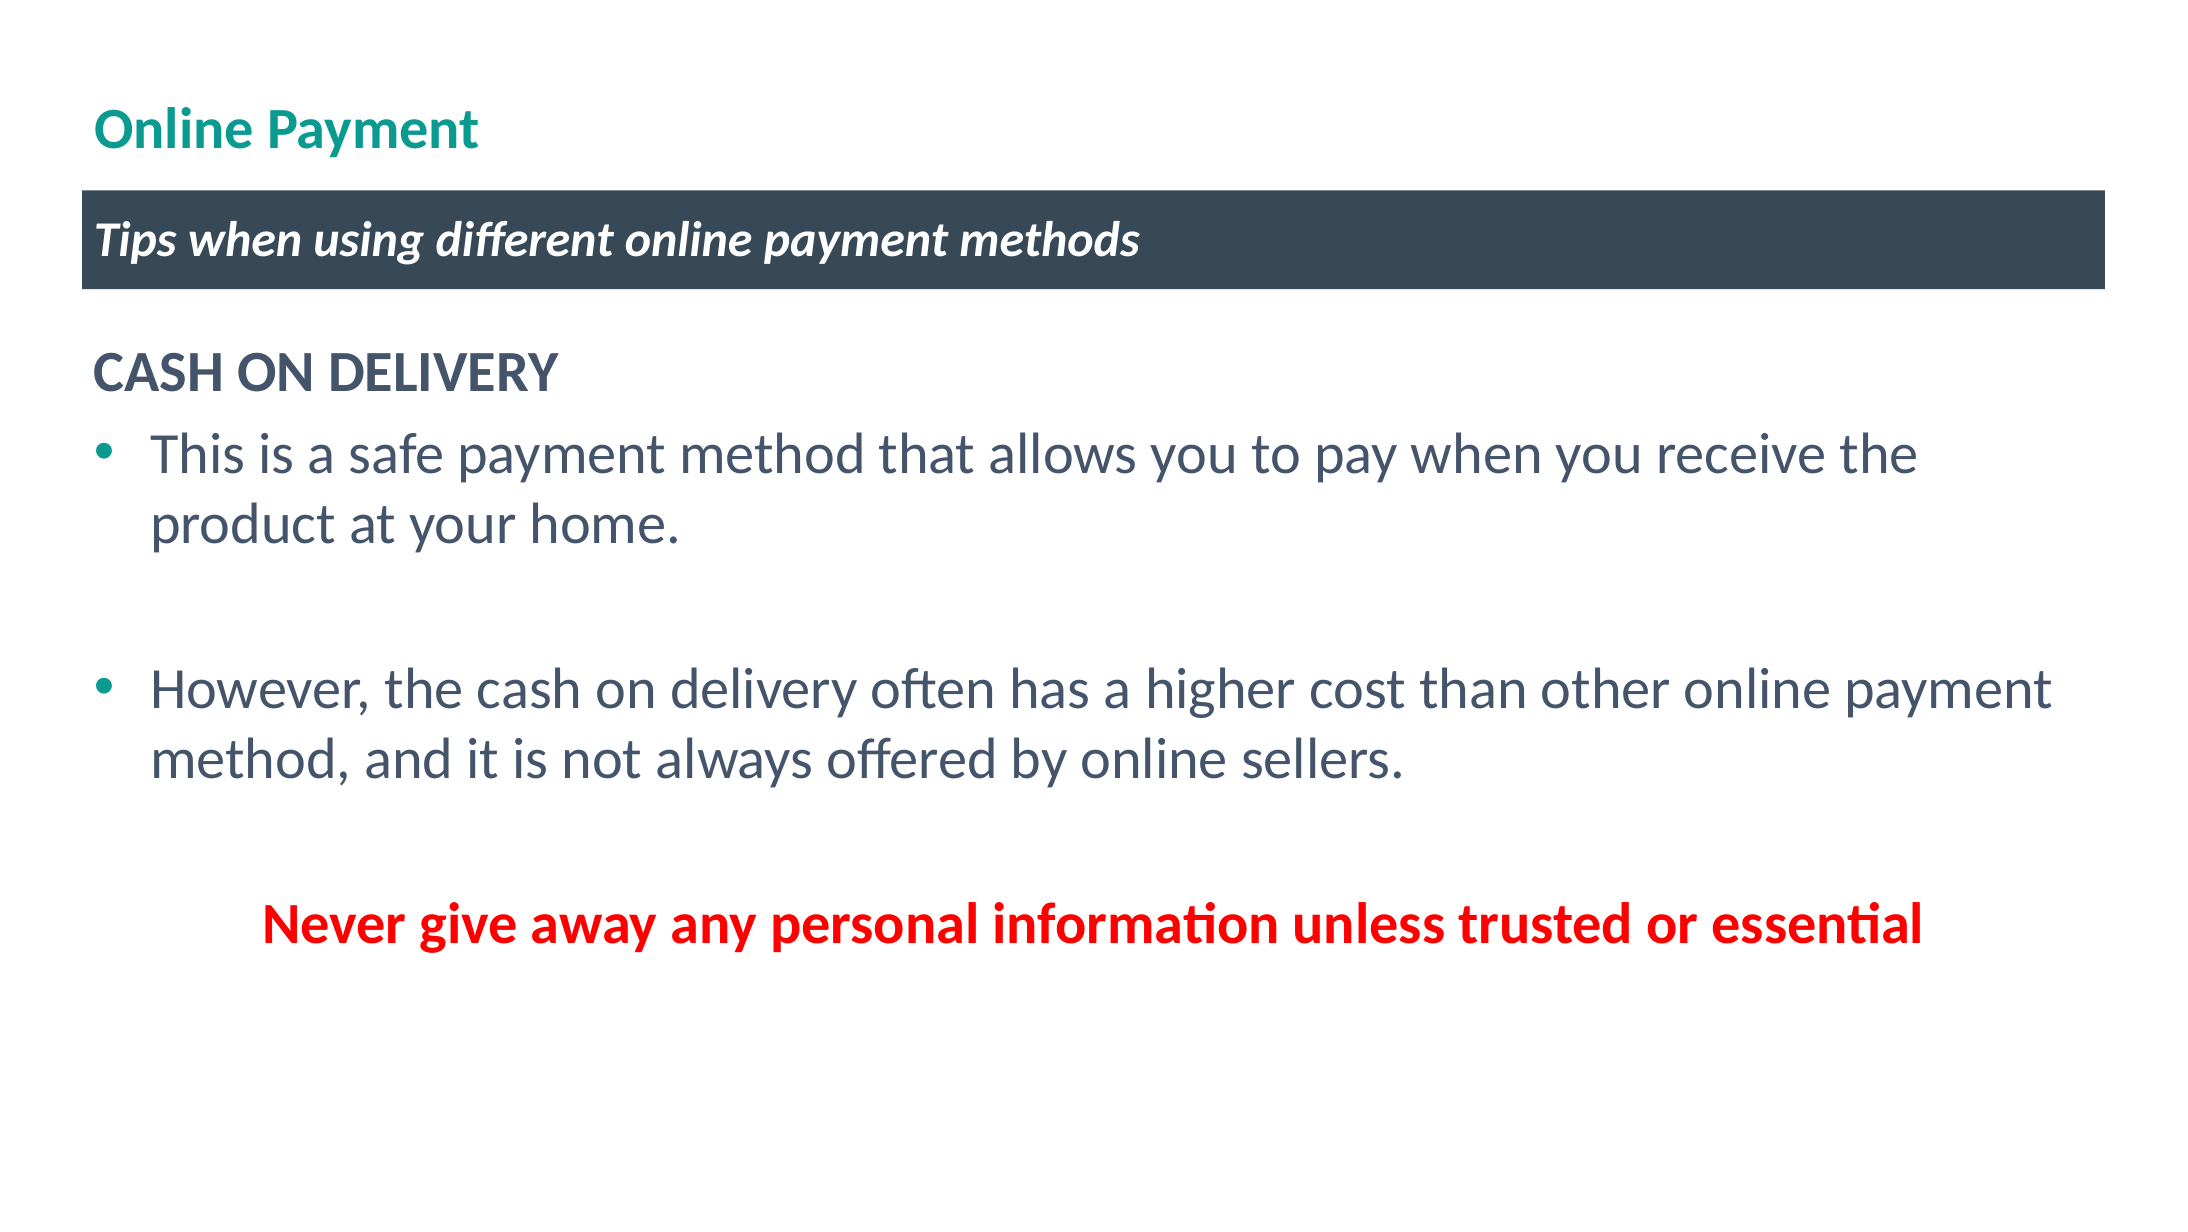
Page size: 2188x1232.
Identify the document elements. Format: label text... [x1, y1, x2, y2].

title Online Payment [82, 70, 2106, 189]
list Tips when using different online payment methods [82, 190, 2105, 290]
list CASH ON DELIVERY This is a safe payment method that allows you to pay when you receive the product at your home. However, the cash on delivery often has a higher cost than other online payment method, and it is not always offered by online sellers. Never give away any personal information unless trusted or essential [82, 325, 2105, 1167]
